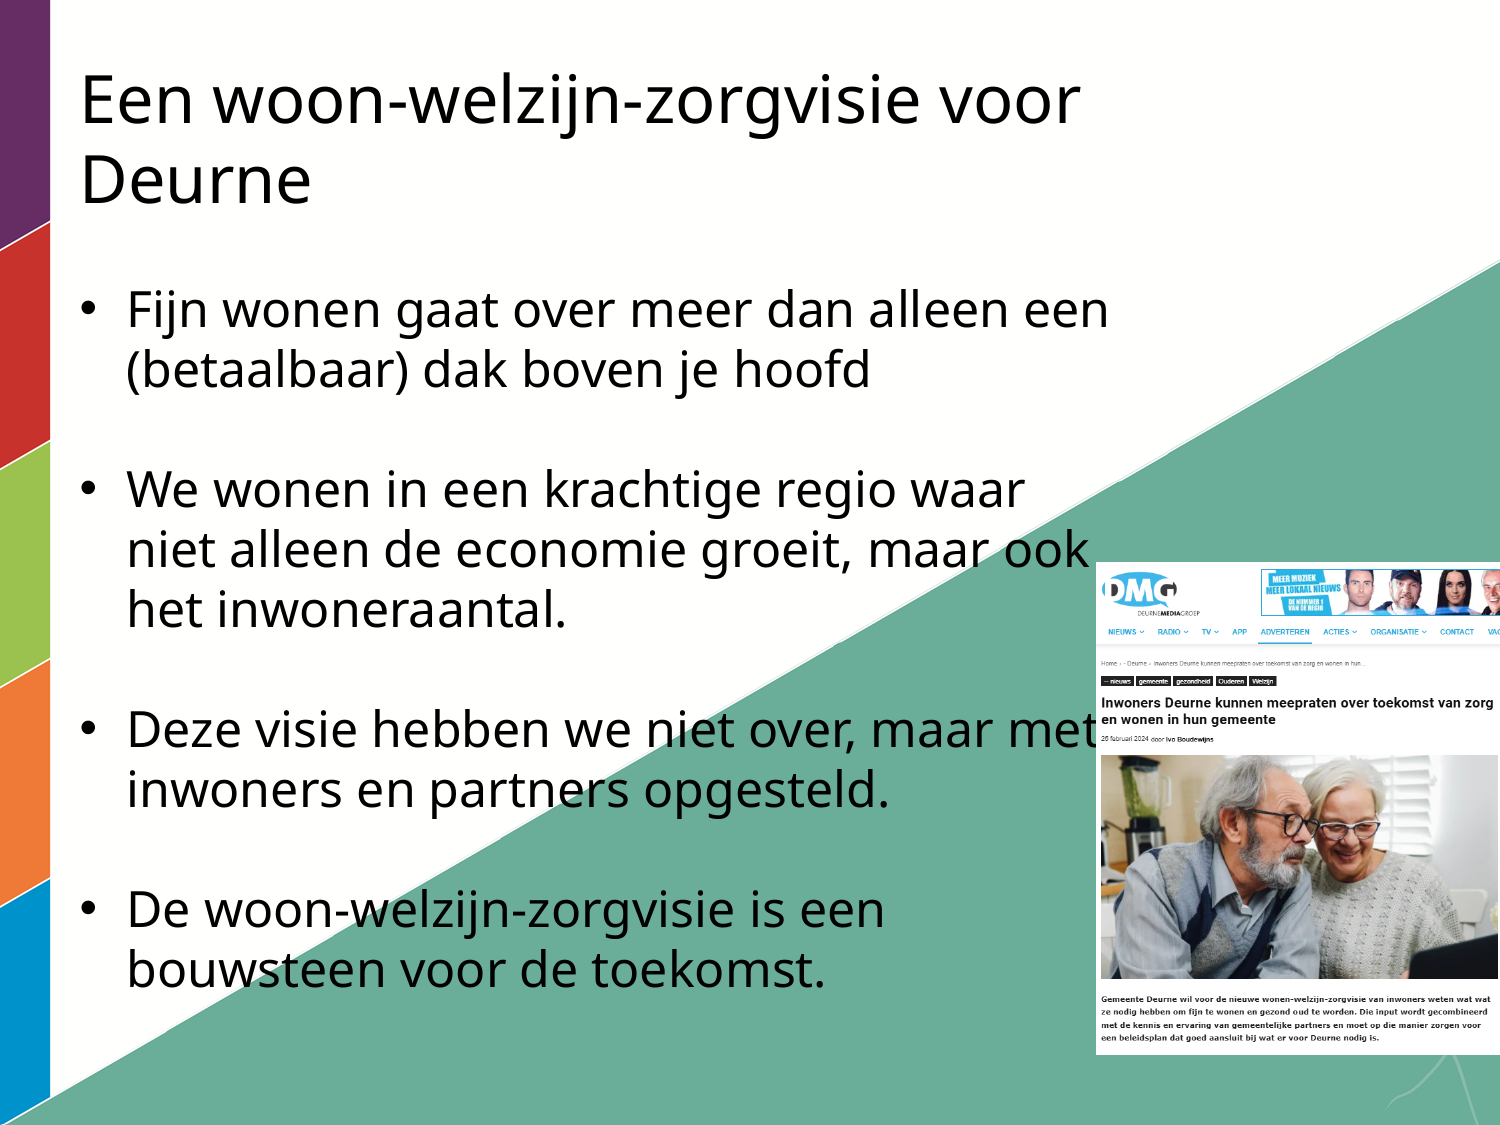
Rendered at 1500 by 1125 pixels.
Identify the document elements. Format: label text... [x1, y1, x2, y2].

picture [0, 0, 1500, 1125]
text_box Een woon-welzijn-zorgvisie voor Deurne Fijn wonen gaat over meer dan alleen een (betaalbaar) dak boven je hoofd We wonen in een krachtige regio waar niet alleen de economie groeit, maar ook het inwoneraantal. Deze visie hebben we niet over, maar met inwoners en partners opgesteld. De woon-welzijn-zorgvisie is een bouwsteen voor de toekomst. [64, 49, 1140, 1005]
